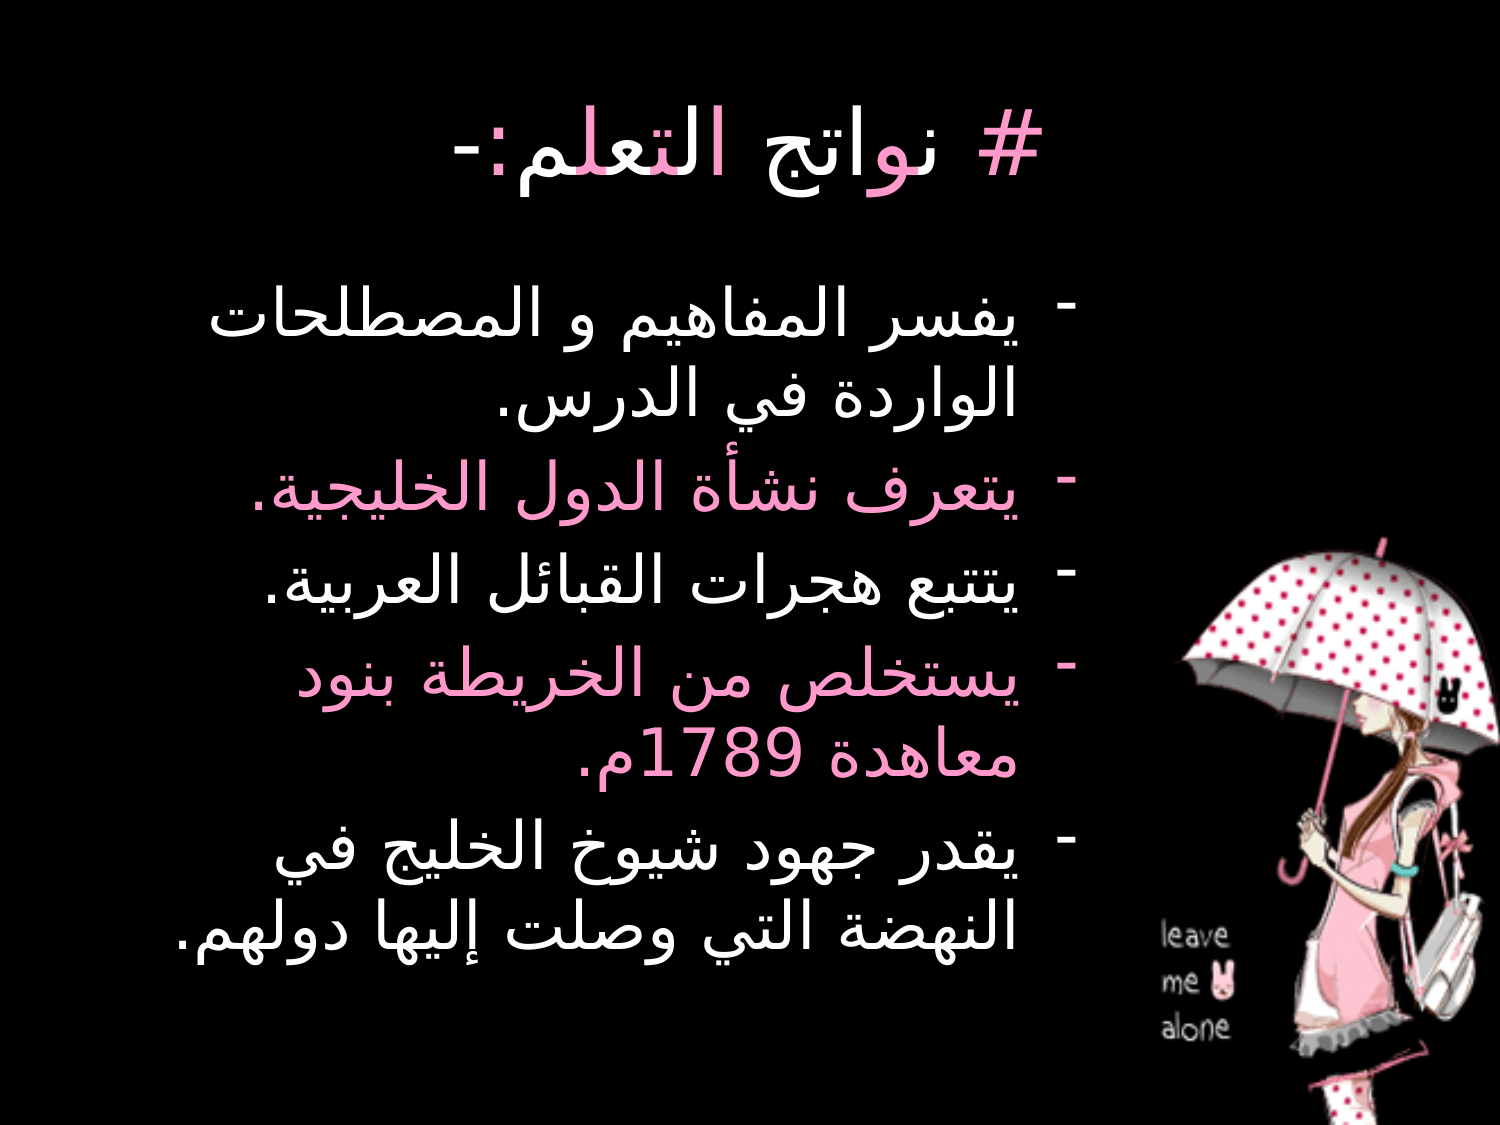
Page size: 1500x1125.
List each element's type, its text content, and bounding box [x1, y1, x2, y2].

picture [0, 0, 1500, 1125]
list يفسر المفاهيم و المصطلحات الواردة في الدرس. يتعرف نشأة الدول الخليجية. يتتبع هجرات القبائل العربية. يستخلص من الخريطة بنود معاهدة 1789م. يقدر جهود شيوخ الخليج في النهضة التي وصلت إليها دولهم. [75, 262, 1093, 1005]
title # نواتج التعلم:- [75, 45, 1425, 233]
